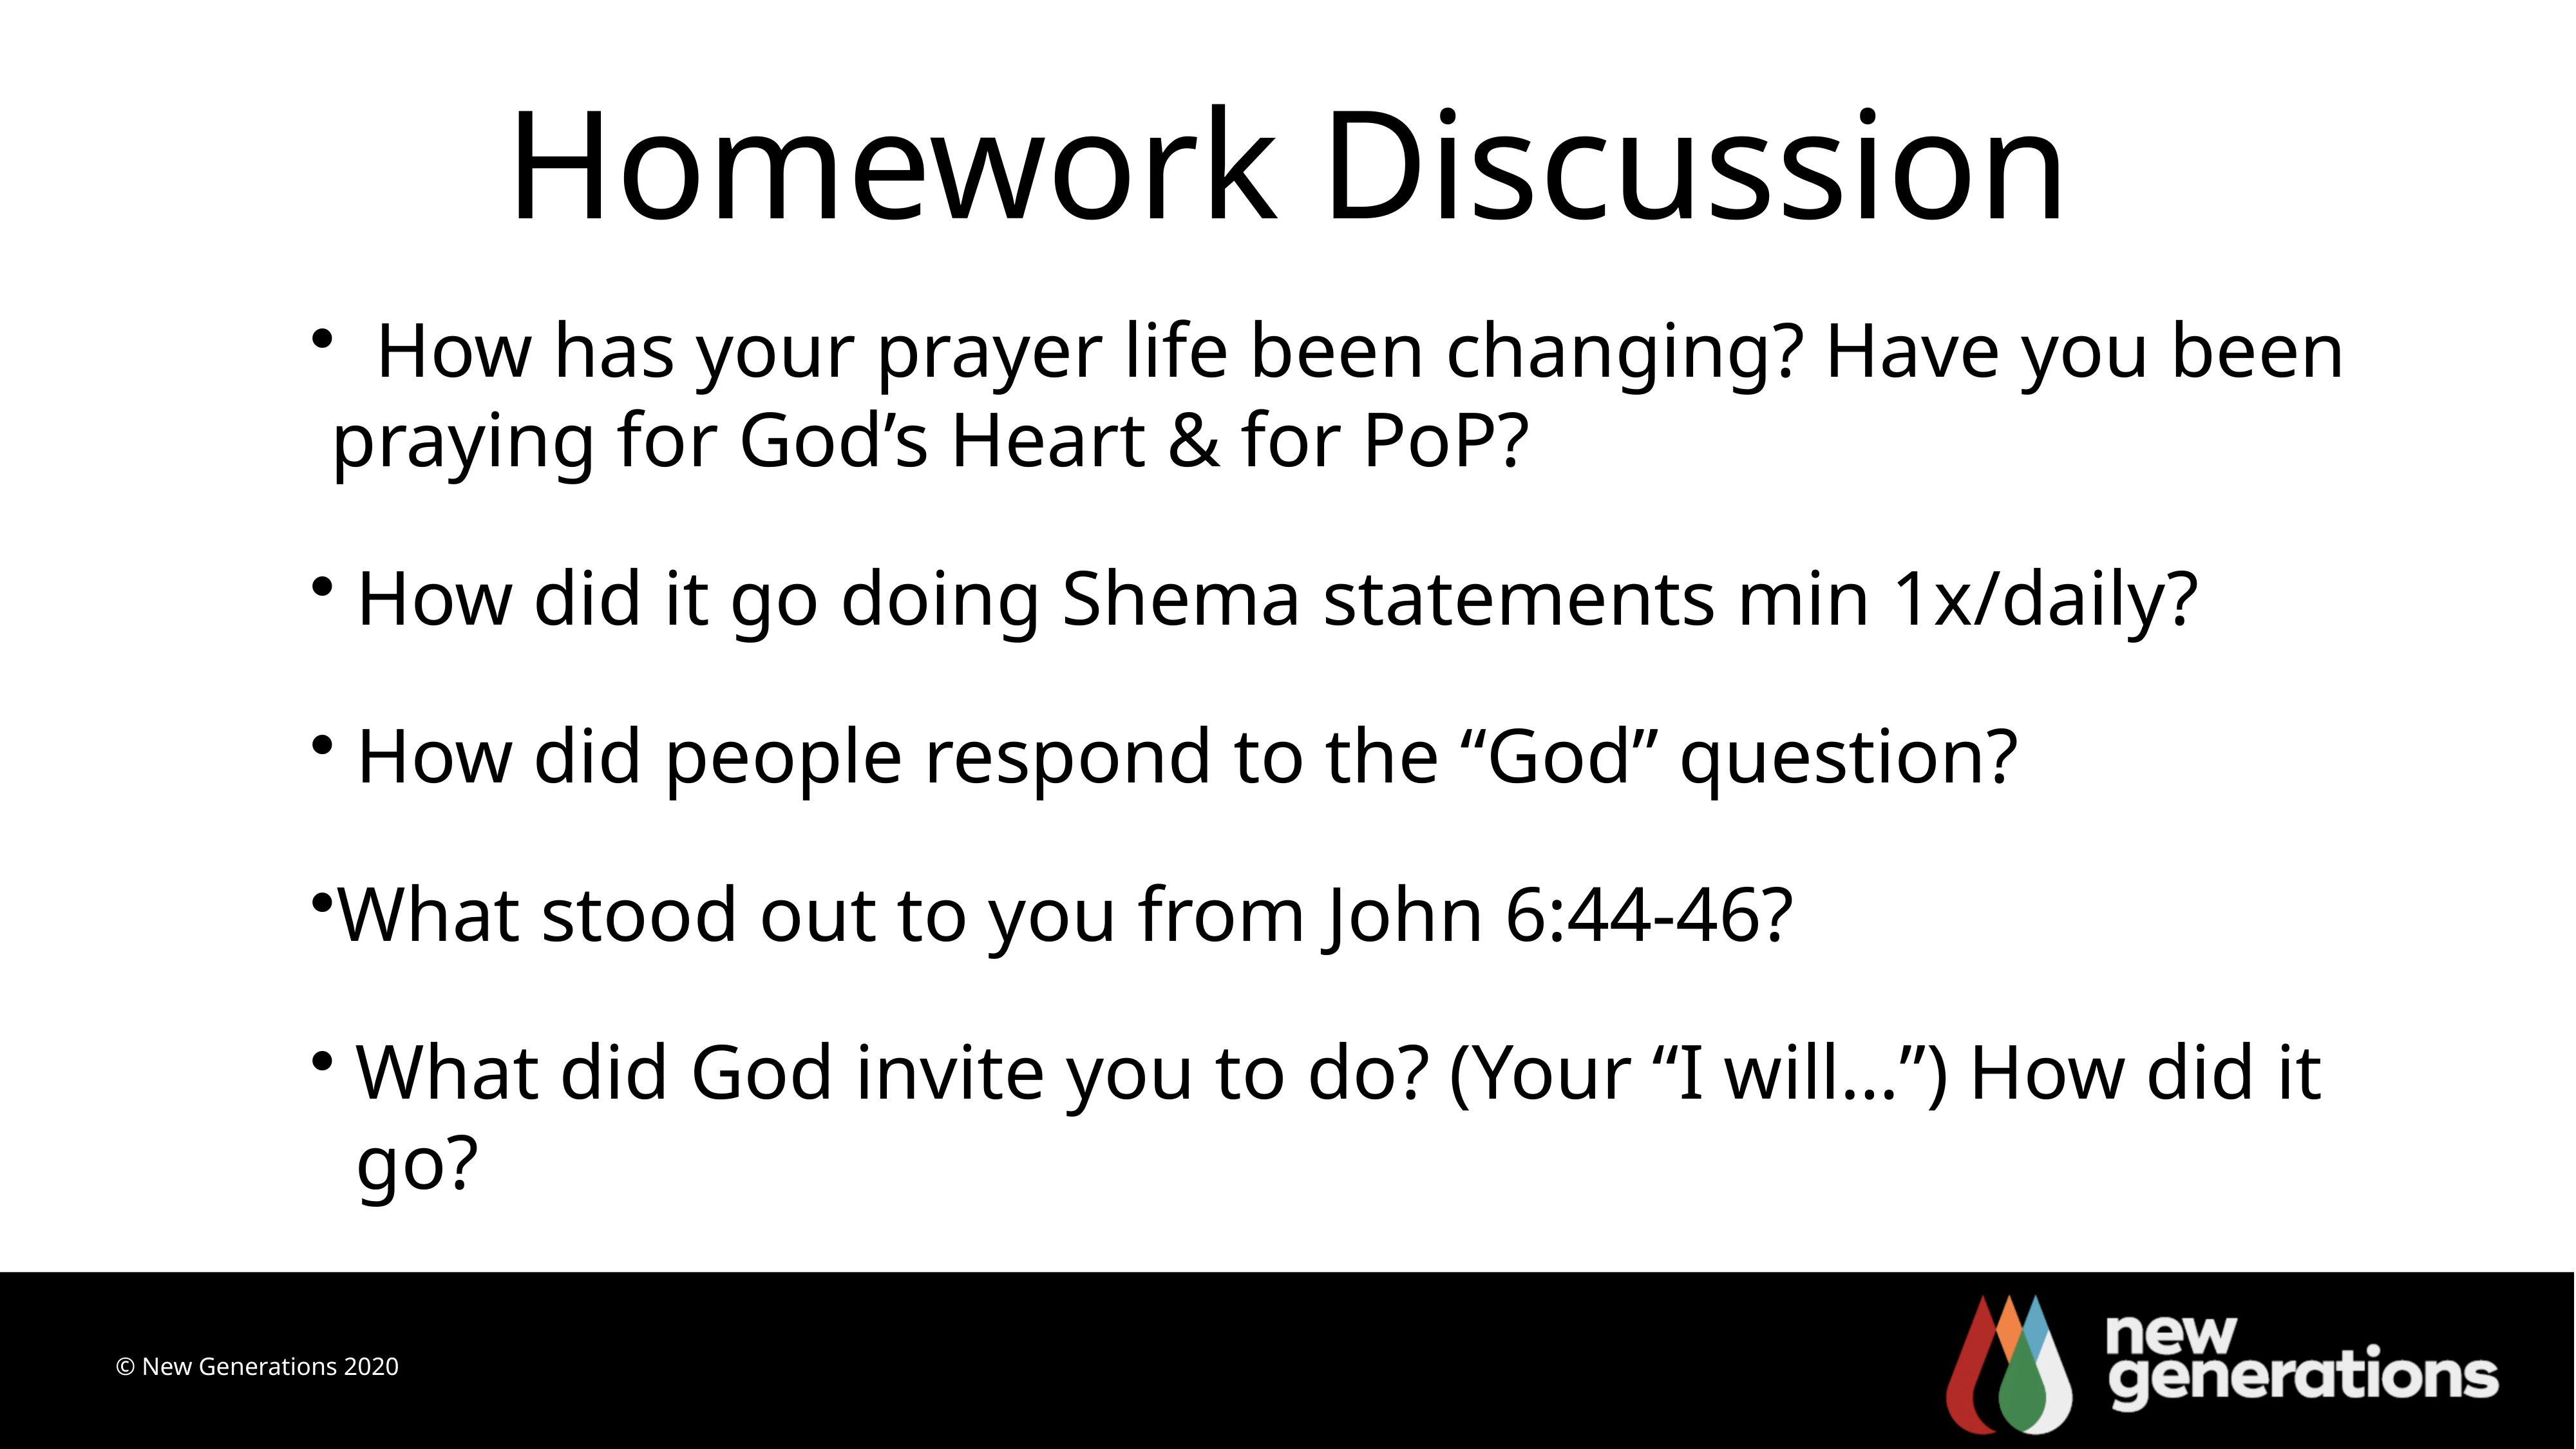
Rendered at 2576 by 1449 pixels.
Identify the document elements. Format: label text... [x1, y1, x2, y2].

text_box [0, 1272, 2575, 1449]
list How has your prayer life been changing? Have you been praying for God’s Heart & for PoP? How did it go doing Shema statements min 1x/daily? How did people respond to the “God” question? What stood out to you from John 6:44-46? What did God invite you to do? (Your “I will…”) How did it go? [178, 289, 2398, 1217]
title Homework Discussion [178, 37, 2398, 279]
